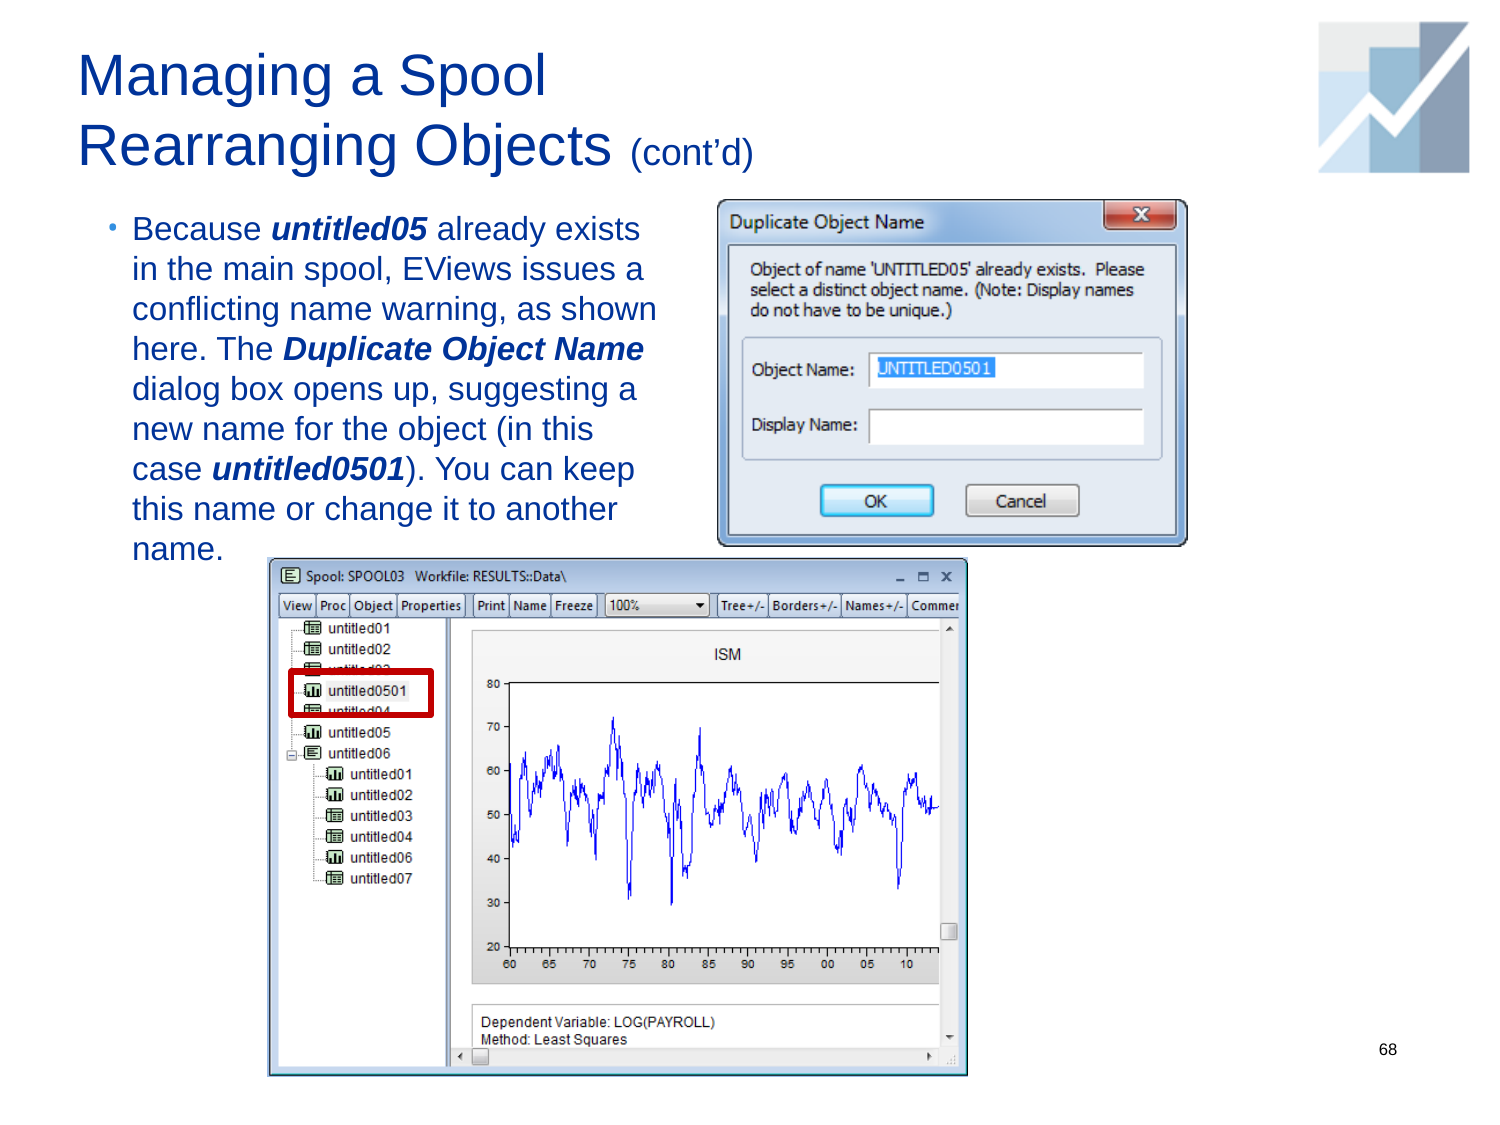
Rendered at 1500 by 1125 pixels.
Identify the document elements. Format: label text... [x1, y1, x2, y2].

title Managing a Spool Rearranging Objects (cont’d) [62, 0, 1297, 185]
slide_number 68 [1262, 1015, 1413, 1067]
picture [1300, 11, 1479, 181]
text_box Because untitled05 already exists in the main spool, EViews issues a conflicting name warning, as shown here. The Duplicate Object Name dialog box opens up, suggesting a new name for the object (in this case untitled0501). You can keep this name or change it to another name. [88, 200, 679, 876]
picture [266, 557, 969, 1077]
picture [716, 199, 1188, 548]
